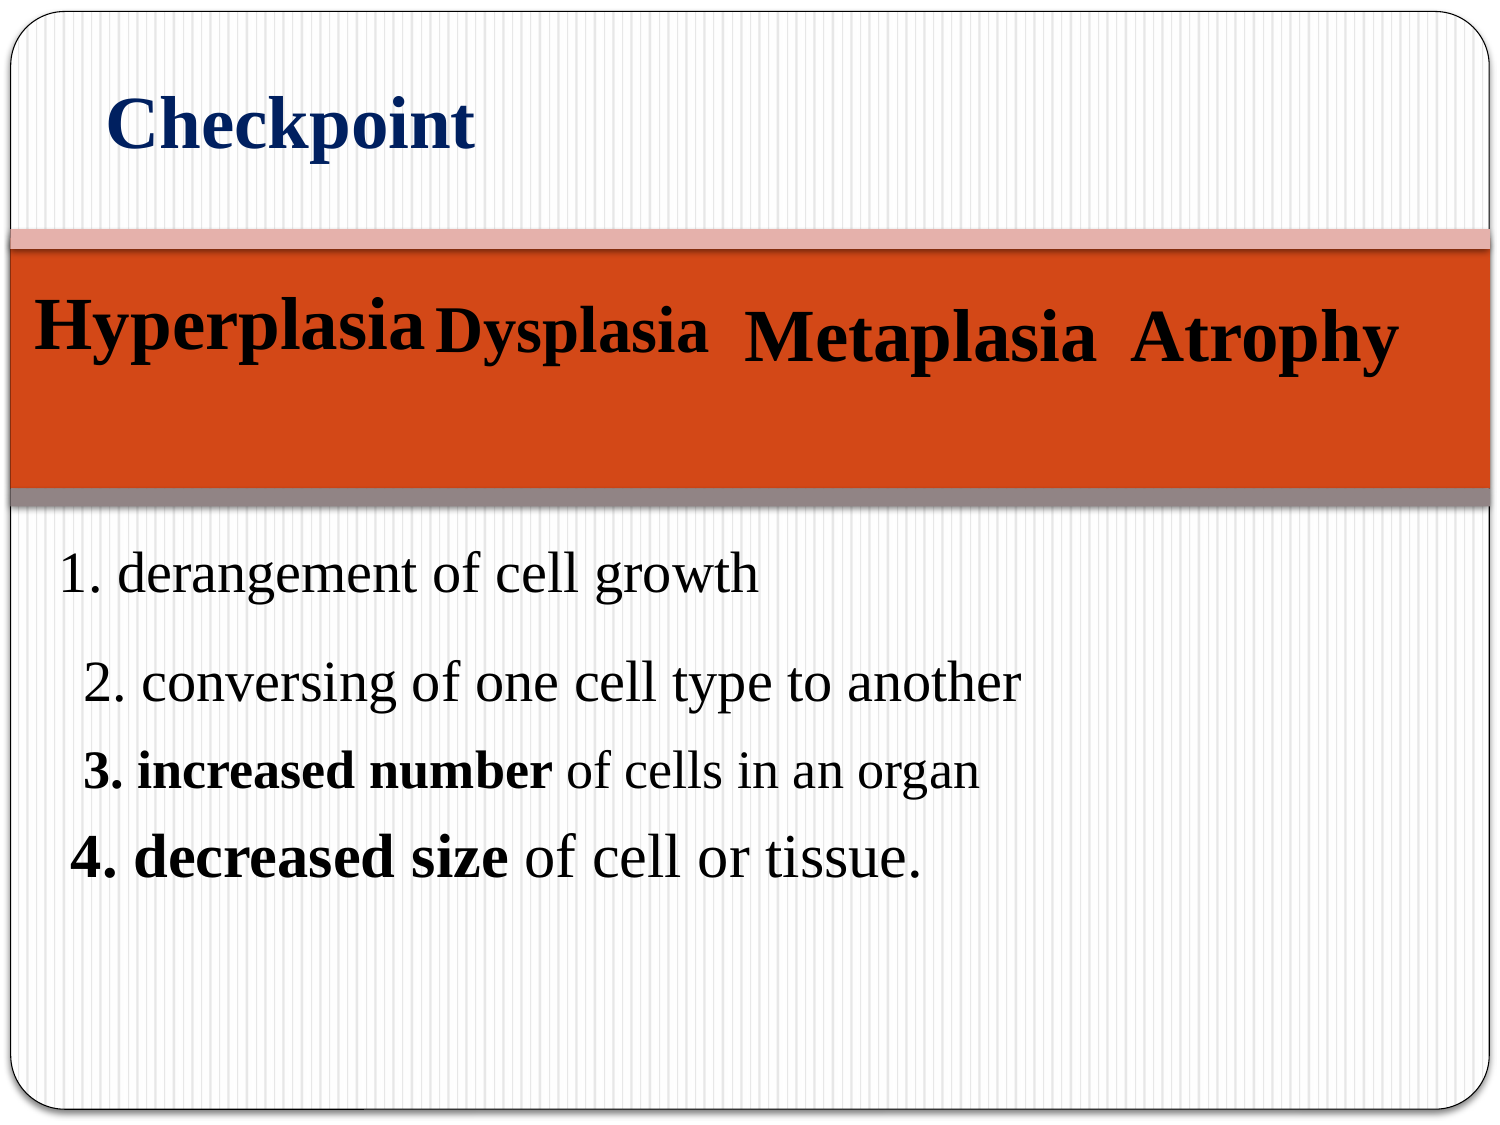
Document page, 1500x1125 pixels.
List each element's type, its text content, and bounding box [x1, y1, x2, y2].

text_box 2. conversing of one cell type to another [68, 635, 1235, 721]
text_box Hyperplasia [19, 267, 442, 372]
text_box 1. derangement of cell growth [44, 527, 1187, 612]
text_box Atrophy [1115, 278, 1415, 384]
text_box Dysplasia [420, 278, 725, 374]
text_box Metaplasia [729, 278, 1114, 384]
text_box Checkpoint [90, 66, 511, 172]
text_box 3. increased number of cells in an organ [68, 726, 1010, 807]
text_box 4. decreased size of cell or tissue. [56, 807, 1013, 898]
